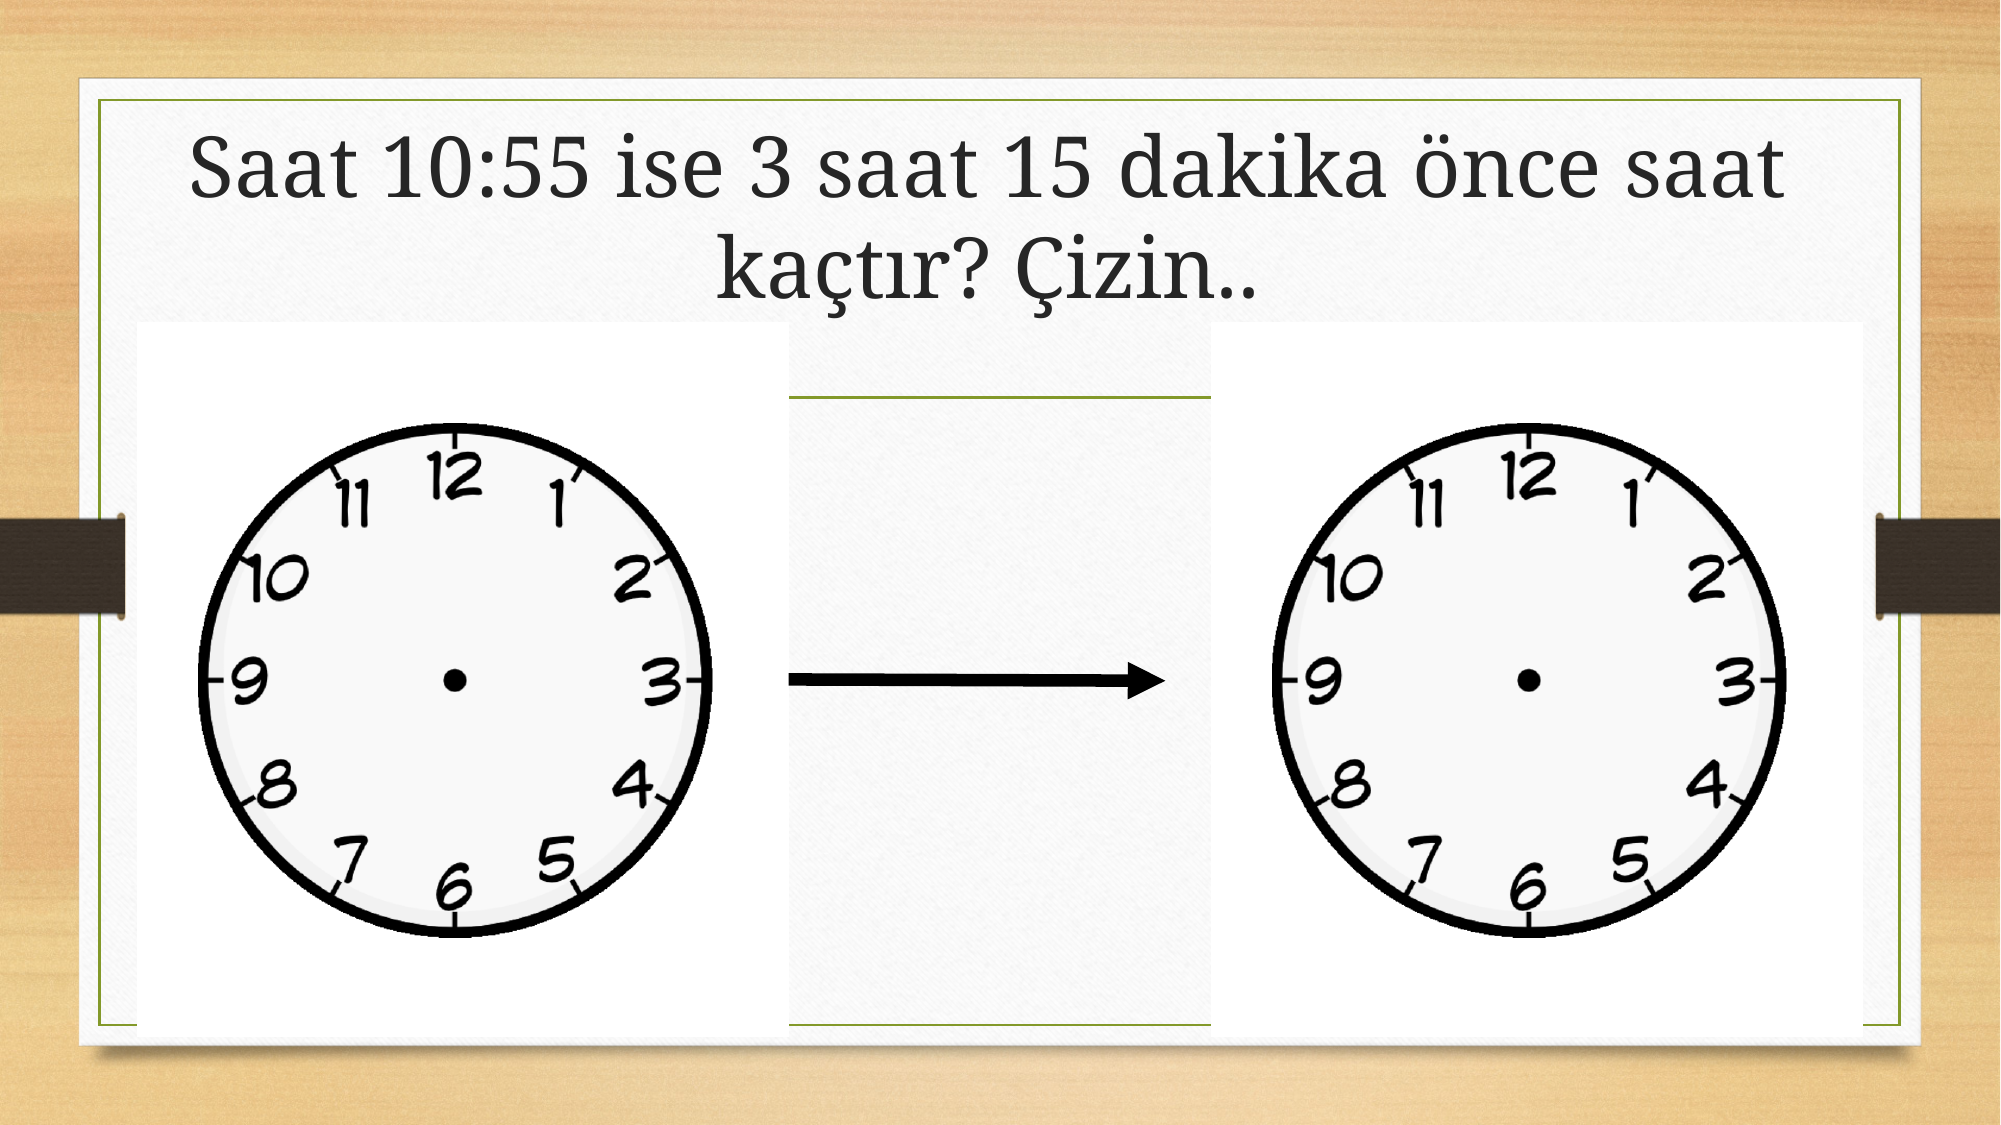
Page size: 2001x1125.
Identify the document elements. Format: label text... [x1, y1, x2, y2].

title Saat 10:55 ise 3 saat 15 dakika önce saat kaçtır? Çizin.. [69, 105, 1908, 323]
picture [0, 0, 2001, 1125]
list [137, 322, 789, 1037]
